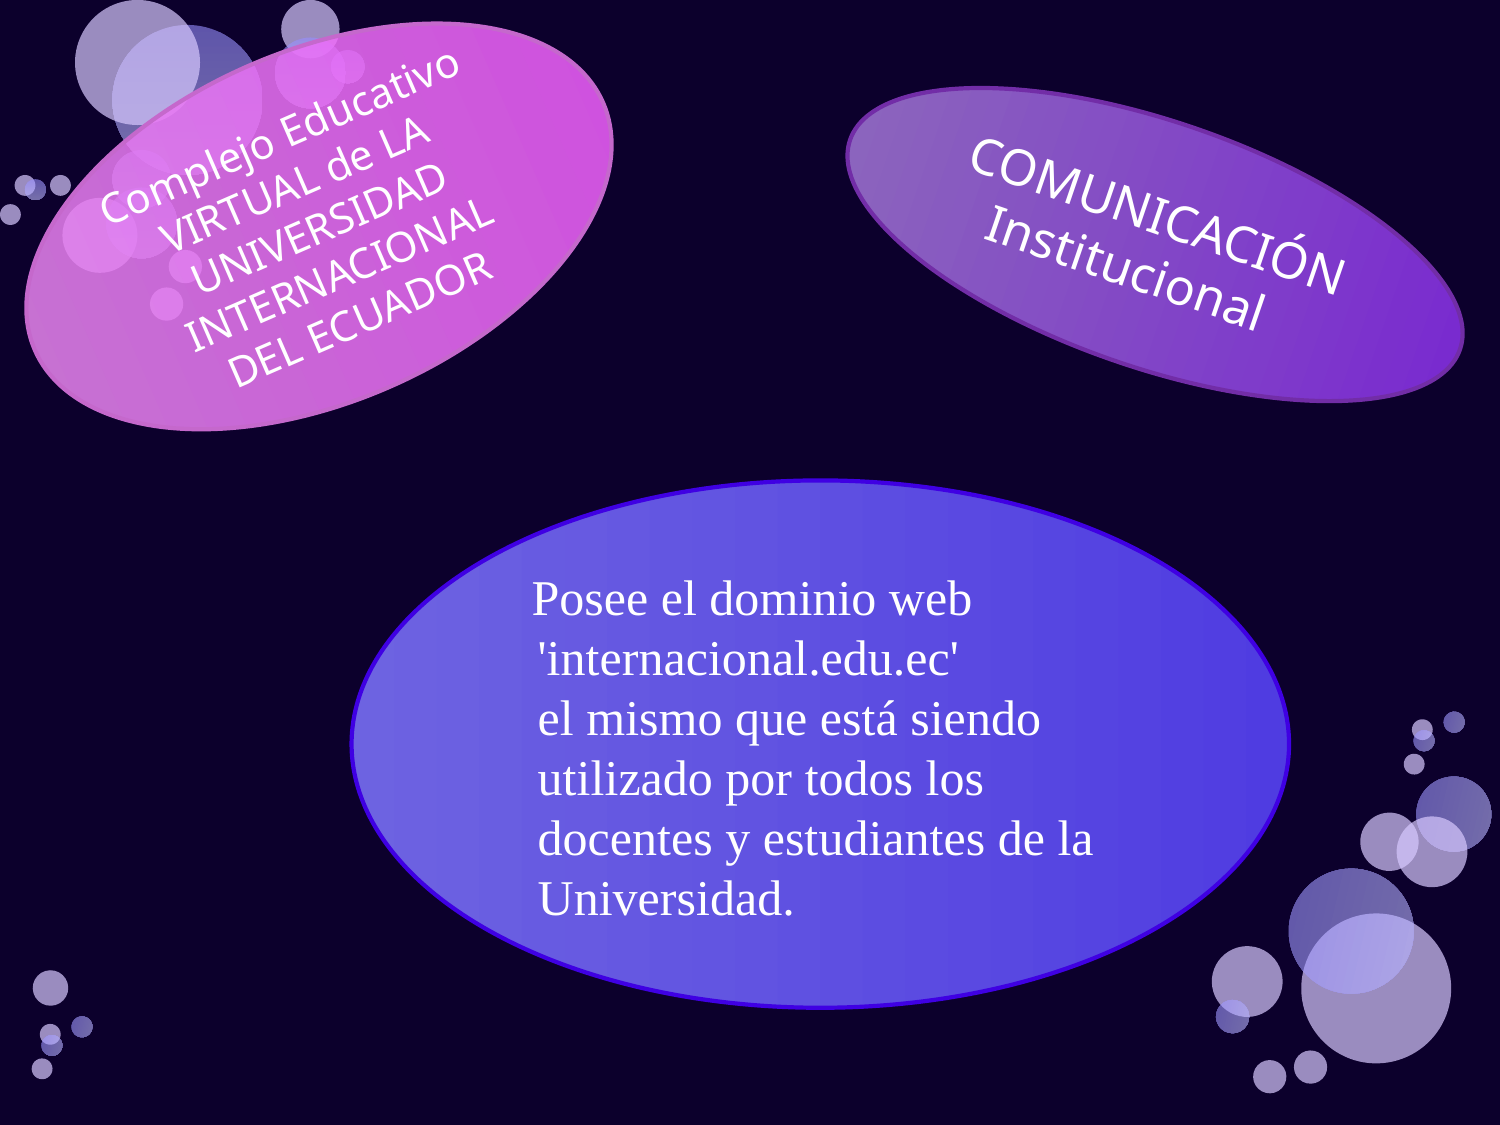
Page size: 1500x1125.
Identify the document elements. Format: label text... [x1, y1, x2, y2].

text_box COMUNICACIÓN Institucional [845, 85, 1465, 404]
text_box Complejo Educativo VIRTUAL de LA UNIVERSIDAD INTERNACIONAL DEL ECUADOR [24, 21, 614, 432]
text_box Posee el dominio web 'internacional.edu.ec' el mismo que está siendo utilizado por todos los docentes y estudiantes de la Universidad. [349, 478, 1292, 1010]
